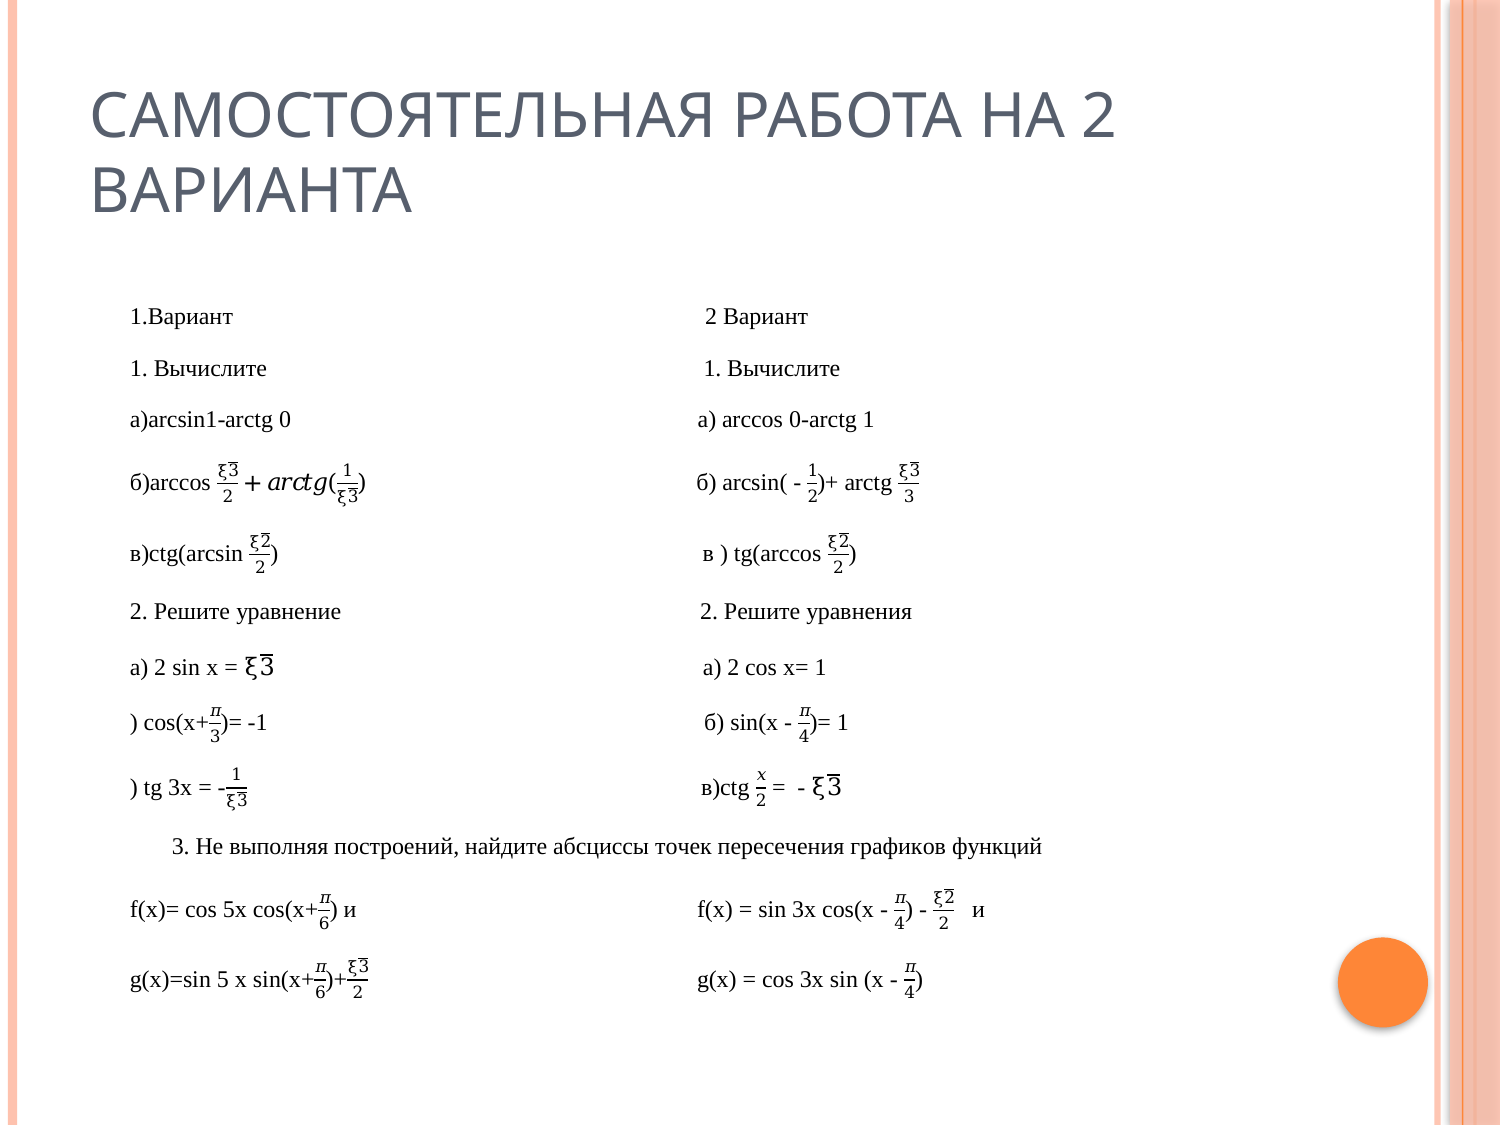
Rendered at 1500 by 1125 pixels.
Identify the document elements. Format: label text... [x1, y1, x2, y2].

title Самостоятельная работа на 2 варианта [75, 45, 1300, 233]
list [129, 302, 1343, 1048]
